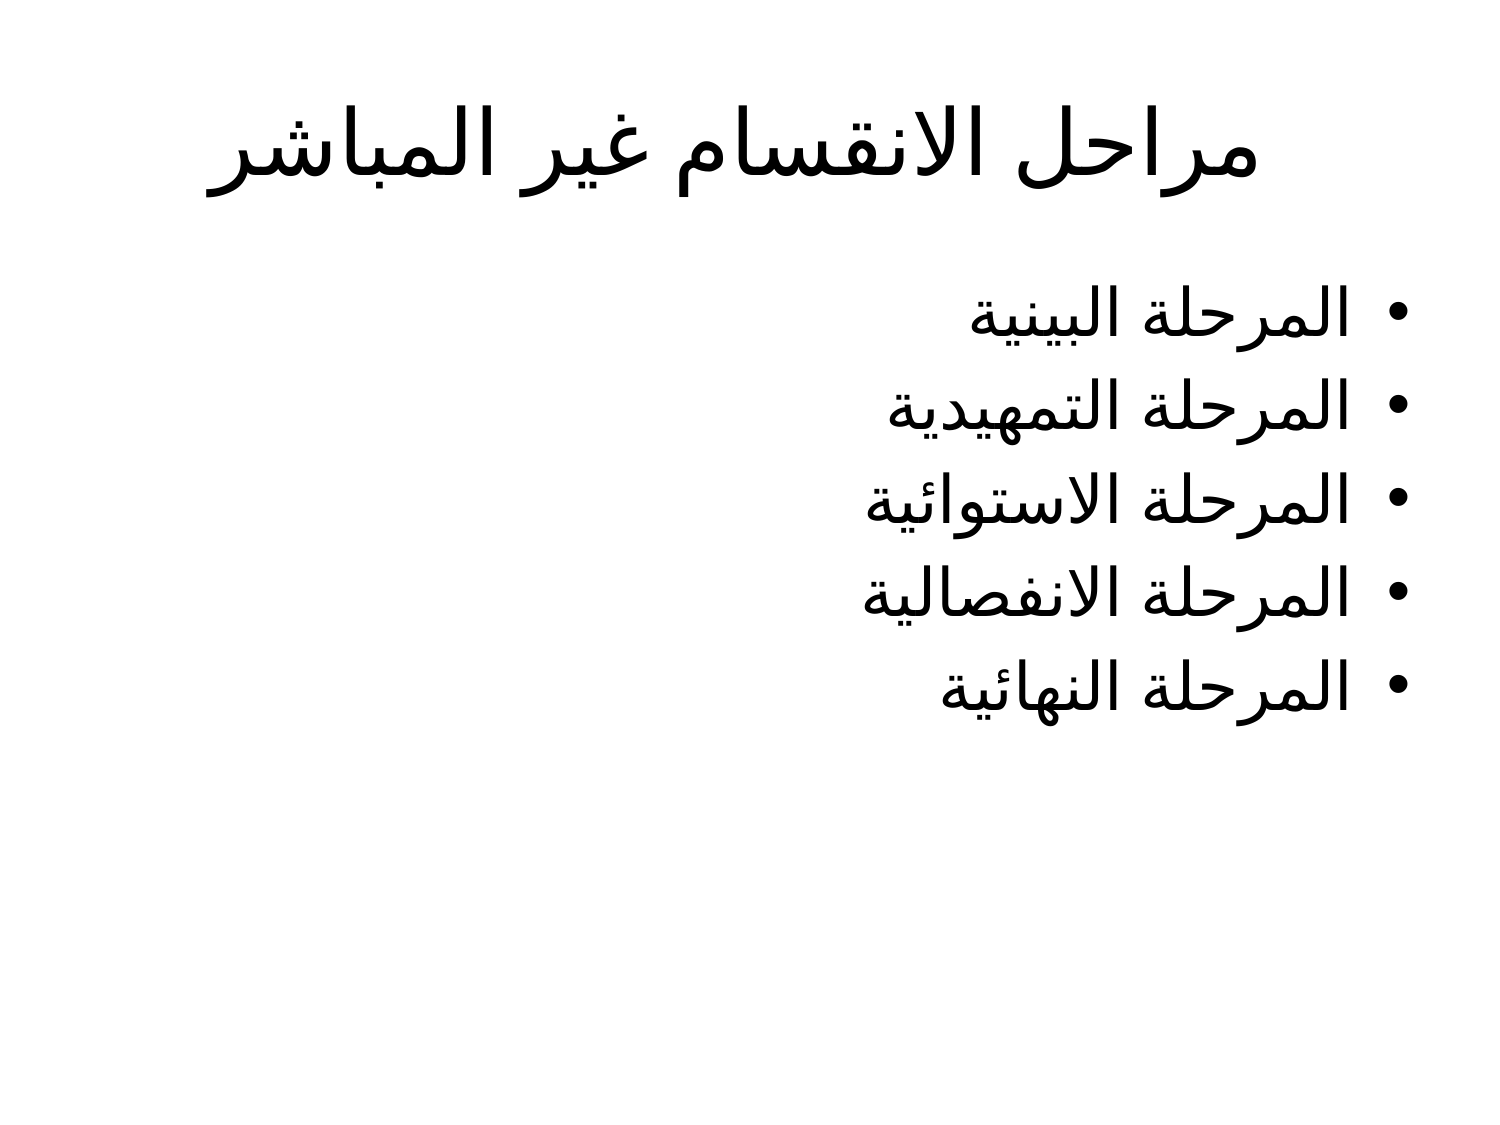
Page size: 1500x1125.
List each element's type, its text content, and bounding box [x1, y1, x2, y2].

list المرحلة البينية المرحلة التمهيدية المرحلة الاستوائية المرحلة الانفصالية المرحلة النهائية [75, 262, 1425, 1005]
title مراحل الانقسام غير المباشر [75, 45, 1425, 233]
